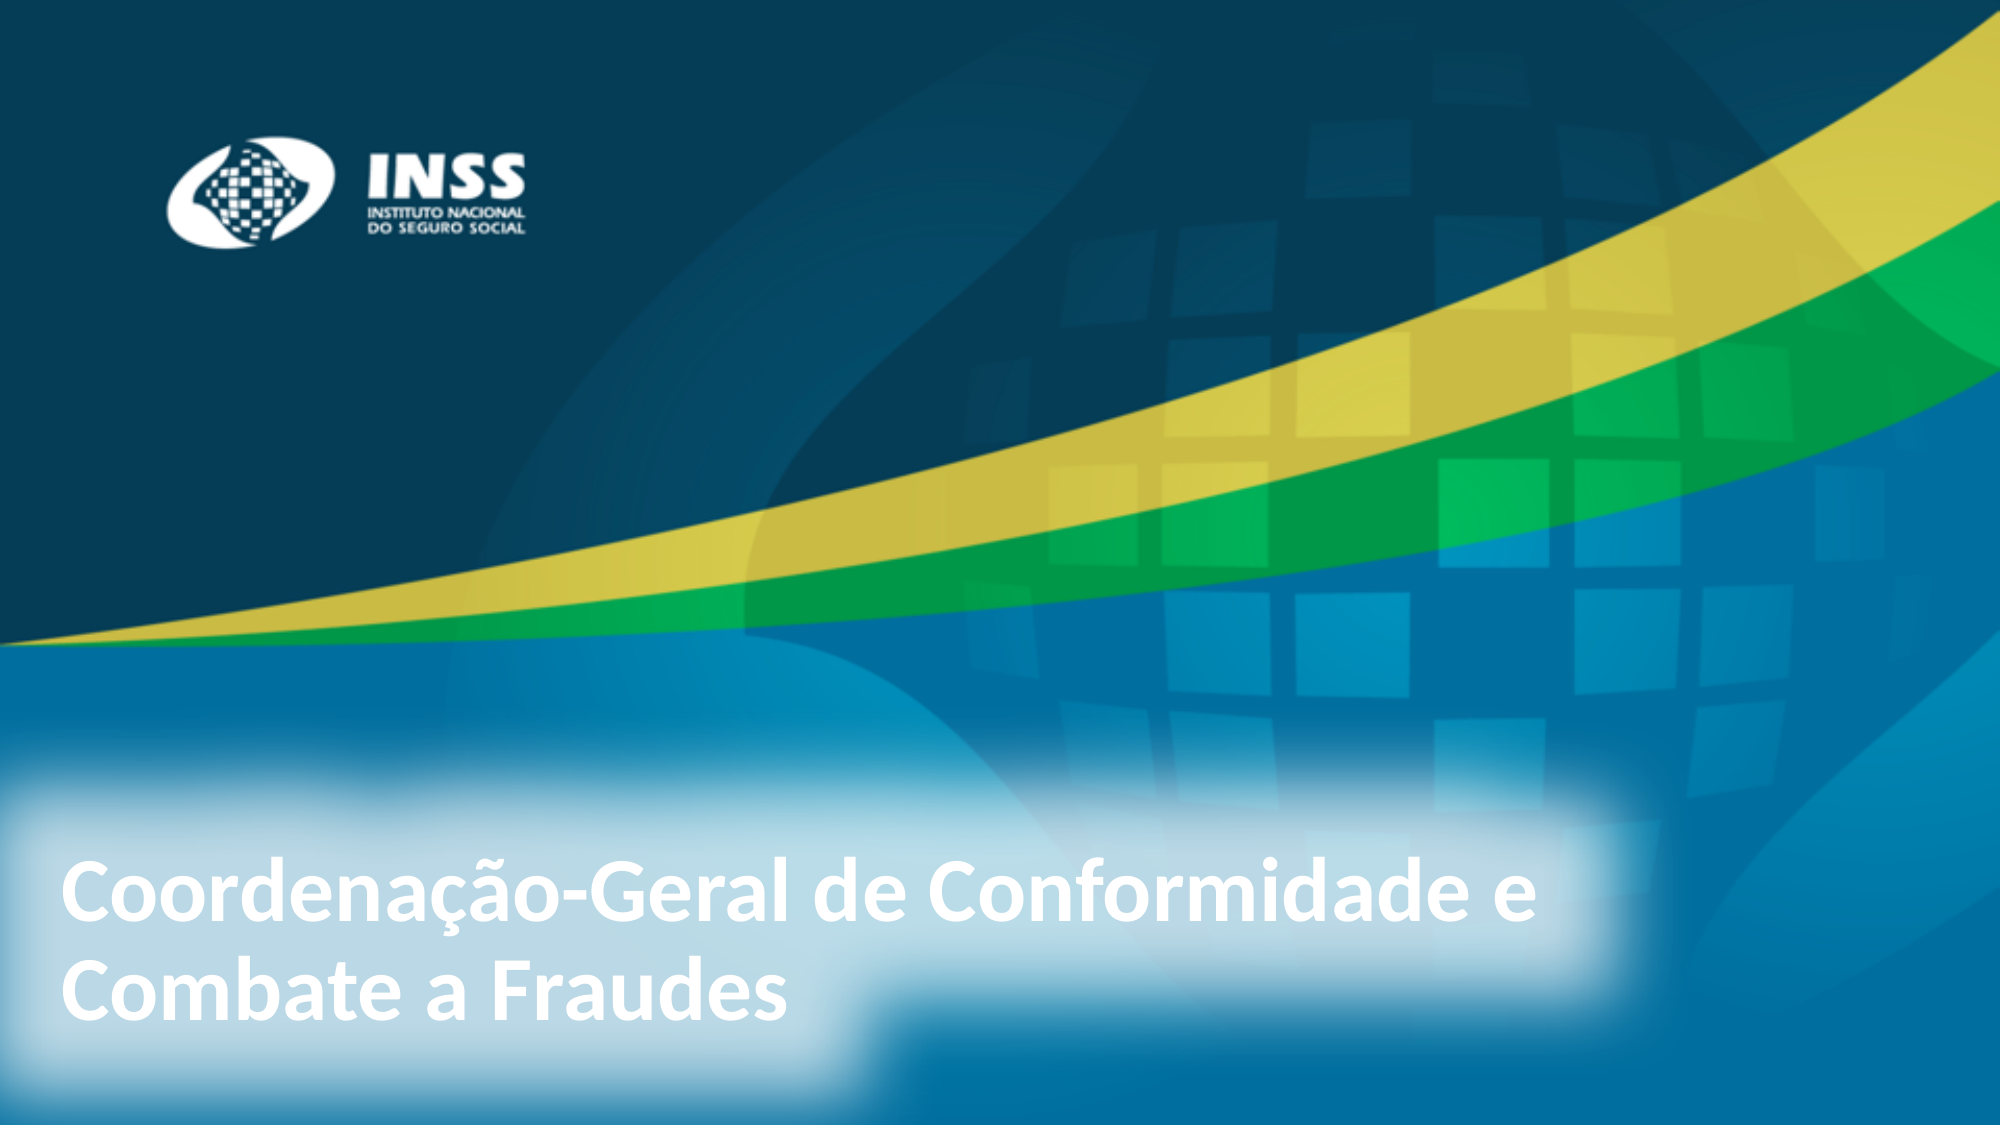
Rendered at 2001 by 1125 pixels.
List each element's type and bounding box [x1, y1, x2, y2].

picture [0, 732, 1667, 1125]
picture [393, 153, 447, 200]
picture [469, 222, 526, 234]
picture [166, 136, 337, 250]
picture [367, 207, 444, 219]
picture [367, 222, 393, 234]
picture [447, 206, 526, 219]
picture [398, 222, 464, 234]
picture [489, 152, 526, 201]
picture [450, 152, 485, 201]
picture [0, 9, 2000, 647]
picture [367, 153, 389, 200]
